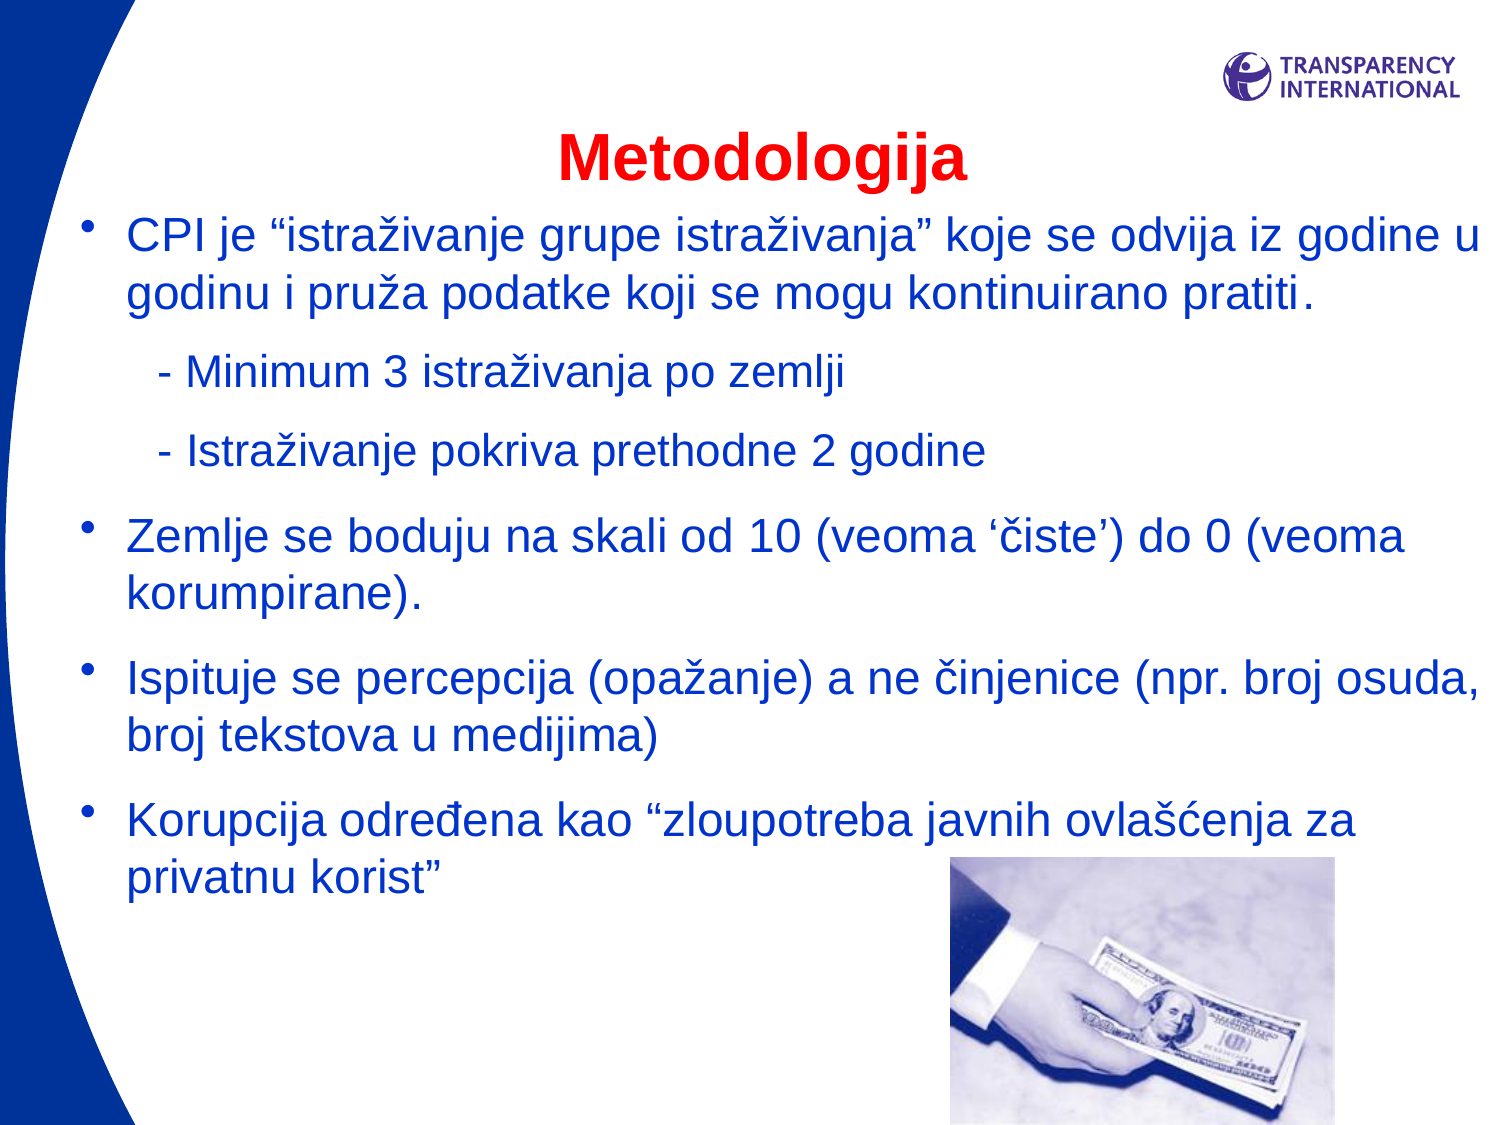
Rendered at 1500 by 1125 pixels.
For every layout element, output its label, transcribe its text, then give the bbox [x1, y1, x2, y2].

picture [1222, 42, 1464, 103]
title Metodologija [124, 87, 1401, 196]
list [950, 857, 1335, 1125]
list CPI je “istraživanje grupe istraživanja” koje se odvija iz godine u godinu i pruža podatke koji se mogu kontinuirano pratiti. - Minimum 3 istraživanja po zemlji - Istraživanje pokriva prethodne 2 godine Zemlje se boduju na skali od 10 (veoma ‘čiste’) do 0 (veoma korumpirane). Ispituje se percepcija (opažanje) a ne činjenice (npr. broj osuda, broj tekstova u medijima) Korupcija određena kao “zloupotreba javnih ovlašćenja za privatnu korist” [64, 196, 1500, 977]
